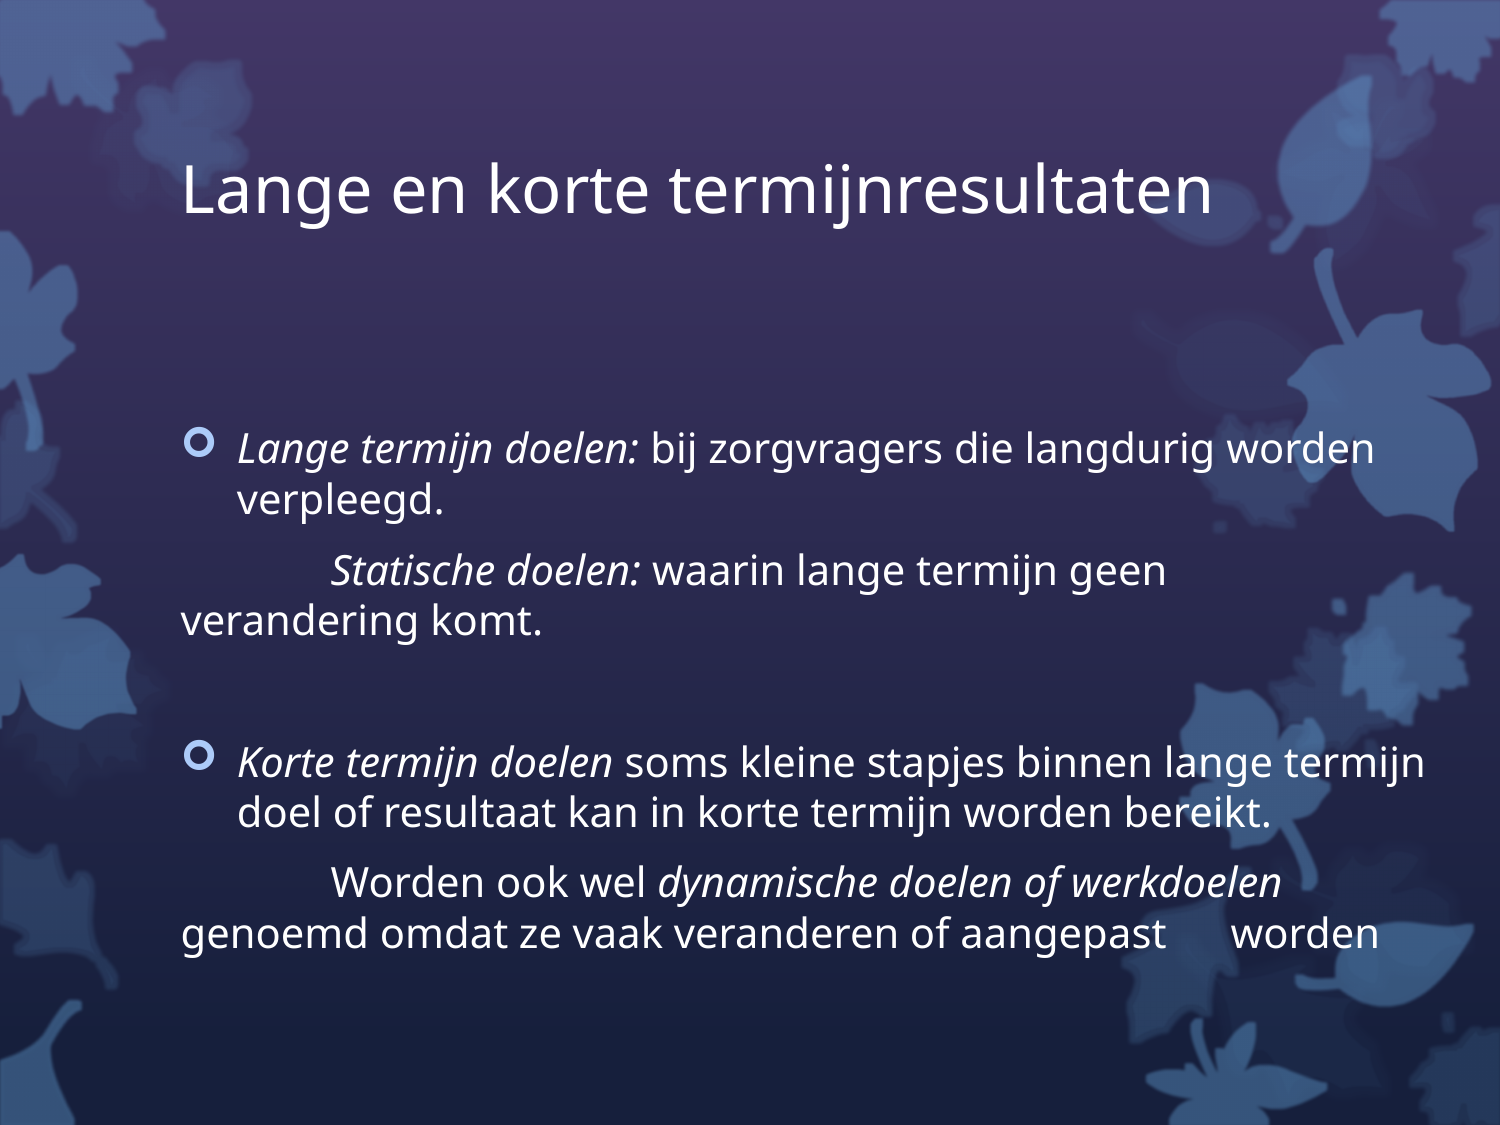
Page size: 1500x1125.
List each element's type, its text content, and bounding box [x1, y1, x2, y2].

title Lange en korte termijnresultaten [165, 110, 1335, 263]
list Lange termijn doelen: bij zorgvragers die langdurig worden verpleegd. Statische doelen: waarin lange termijn geen verandering komt. Korte termijn doelen soms kleine stapjes binnen lange termijn doel of resultaat kan in korte termijn worden bereikt. Worden ook wel dynamische doelen of werkdoelen genoemd omdat ze vaak veranderen of aangepast worden [165, 296, 1459, 1083]
